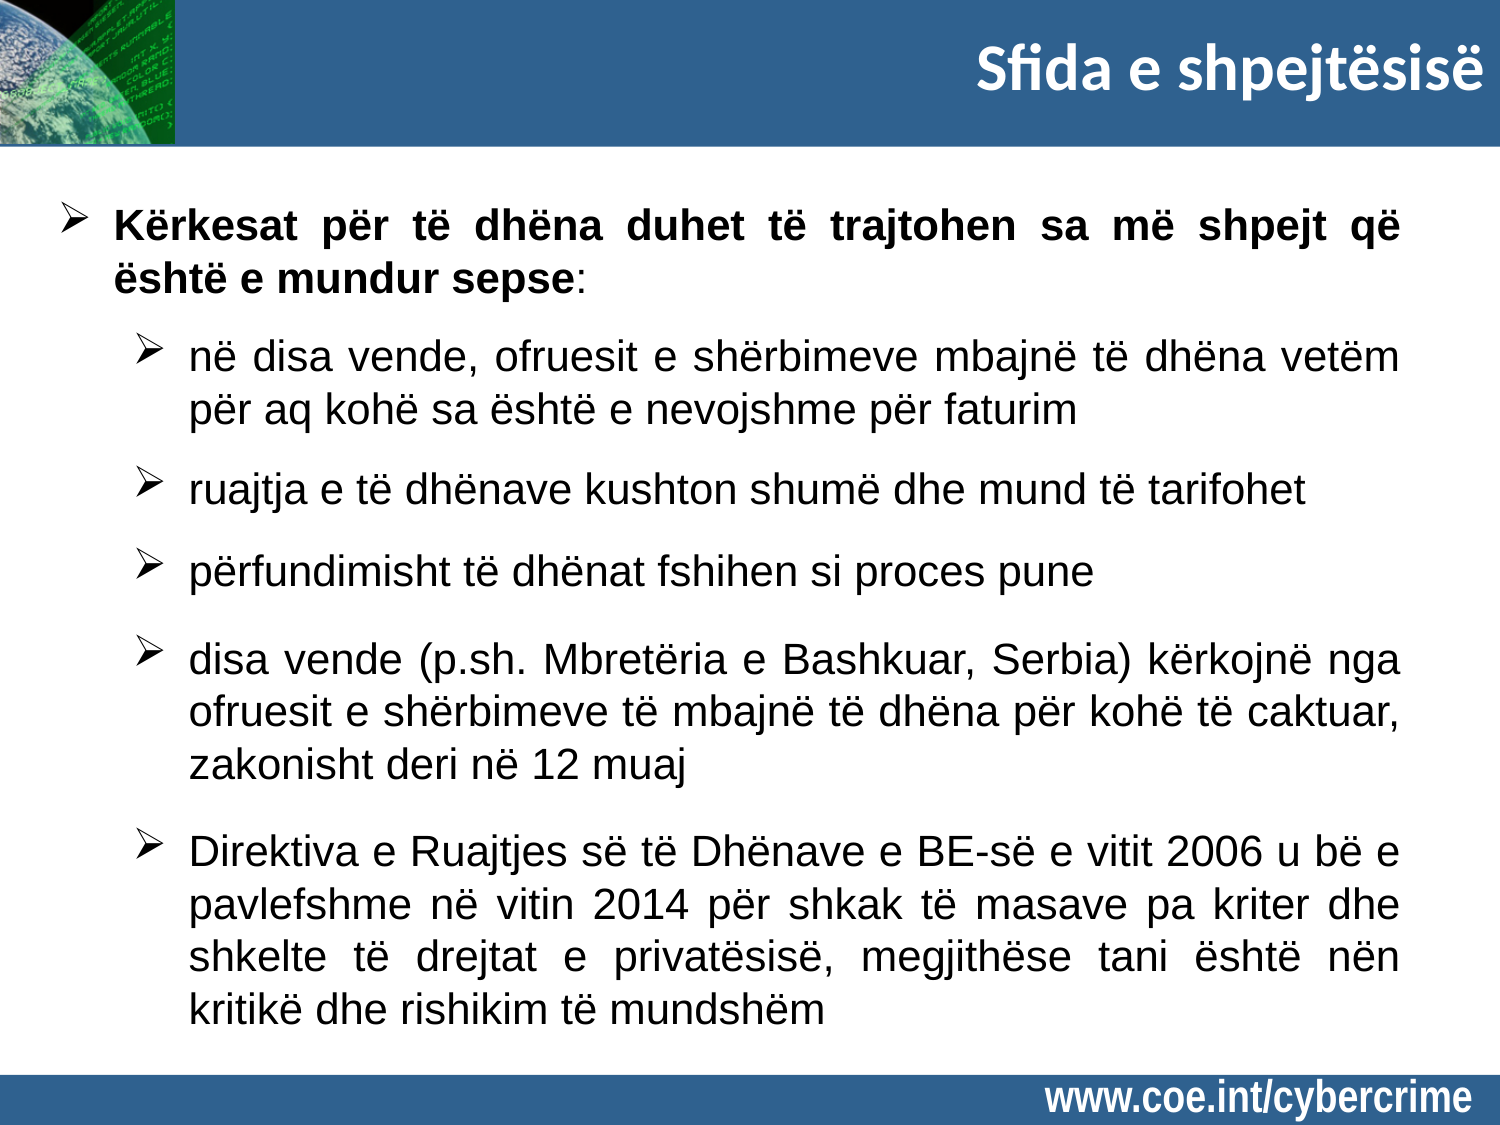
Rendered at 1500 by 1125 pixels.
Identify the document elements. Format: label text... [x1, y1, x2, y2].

picture [0, 0, 175, 144]
text_box [0, 1073, 1030, 1125]
text_box www.coe.int/cybercrime [1030, 1059, 1500, 1125]
text_box Sfida e shpejtësisë [177, 0, 1500, 149]
text_box Kërkesat për të dhëna duhet të trajtohen sa më shpejt që është e mundur sepse: në disa vende, ofruesit e shërbimeve mbajnë të dhëna vetëm për aq kohë sa është e nevojshme për faturim ruajtja e të dhënave kushton shumë dhe mund të tarifohet përfundimisht të dhënat fshihen si proces pune disa vende (p.sh. Mbretëria e Bashkuar, Serbia) kërkojnë nga ofruesit e shërbimeve të mbajnë të dhëna për kohë të caktuar, zakonisht deri në 12 muaj Direktiva e Ruajtjes së të Dhënave e BE-së e vitit 2006 u bë e pavlefshme në vitin 2014 për shkak të masave pa kriter dhe shkelte të drejtat e privatësisë, megjithëse tani është nën kritikë dhe rishikim të mundshëm [42, 189, 1417, 1041]
